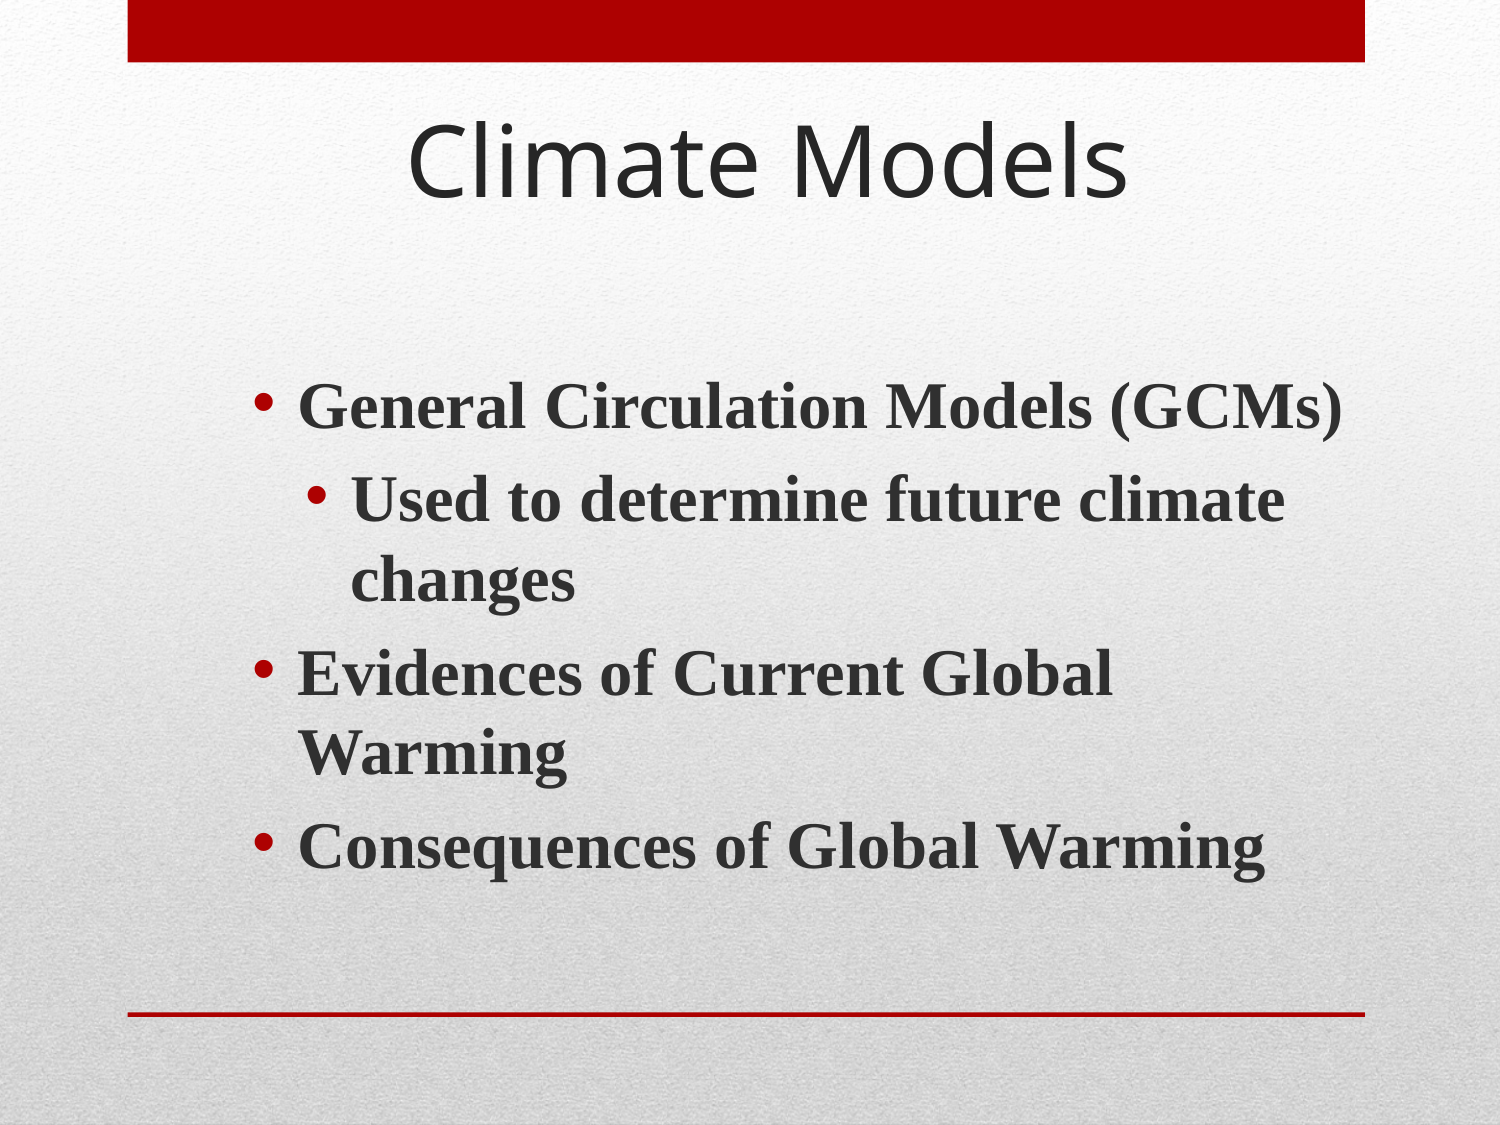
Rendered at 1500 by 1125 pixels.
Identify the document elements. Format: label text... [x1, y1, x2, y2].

list General Circulation Models (GCMs) Used to determine future climate changes Evidences of Current Global Warming Consequences of Global Warming [237, 249, 1363, 994]
title Climate Models [200, 37, 1338, 225]
